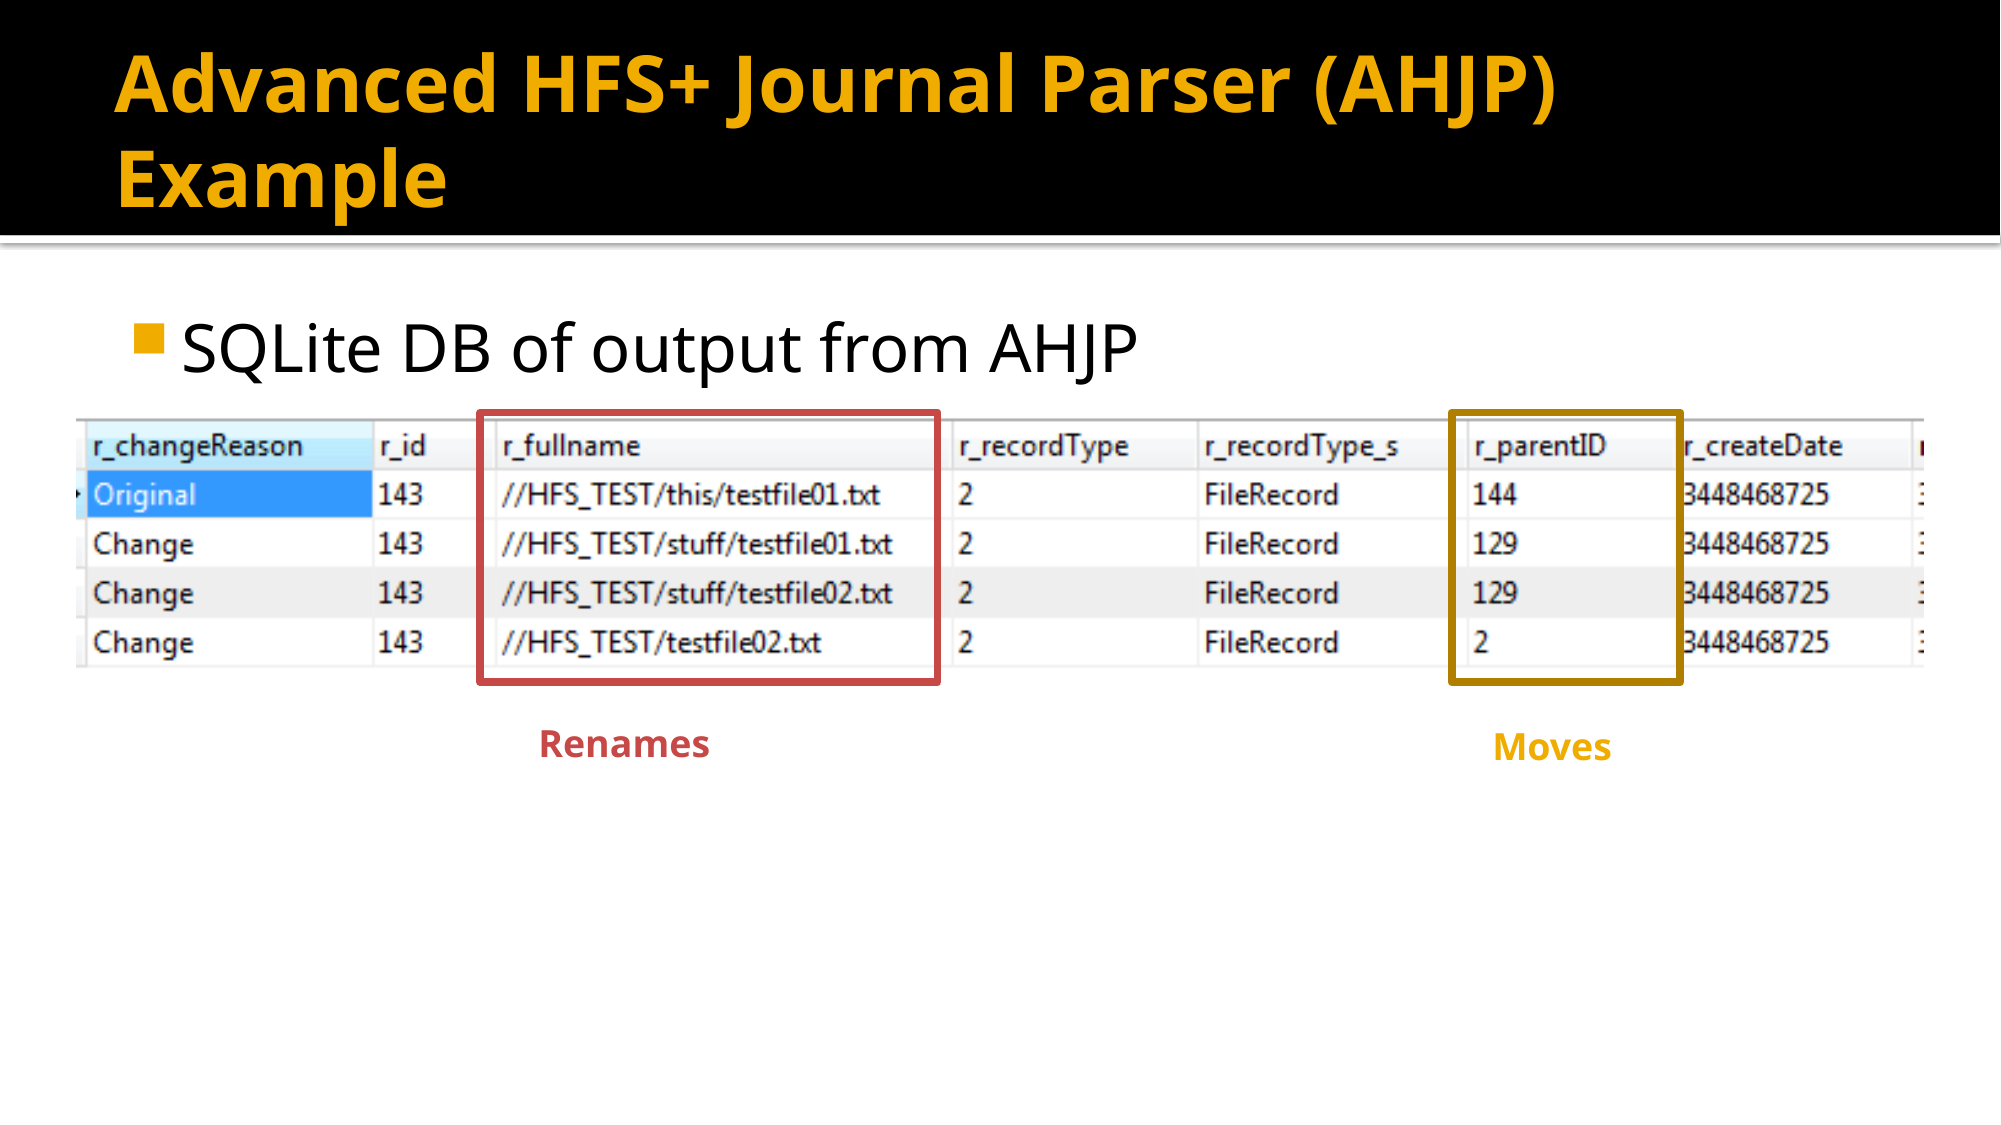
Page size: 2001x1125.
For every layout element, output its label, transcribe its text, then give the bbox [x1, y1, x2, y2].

list SQLite DB of output from AHJP [99, 291, 1900, 411]
title Advanced HFS+ Journal Parser (AHJP) Example [99, 25, 1900, 231]
text_box Moves [1477, 715, 1627, 776]
picture [76, 412, 1924, 683]
list SQLite DB of output from AHJP [99, 694, 1900, 1050]
text_box Renames [523, 712, 726, 772]
